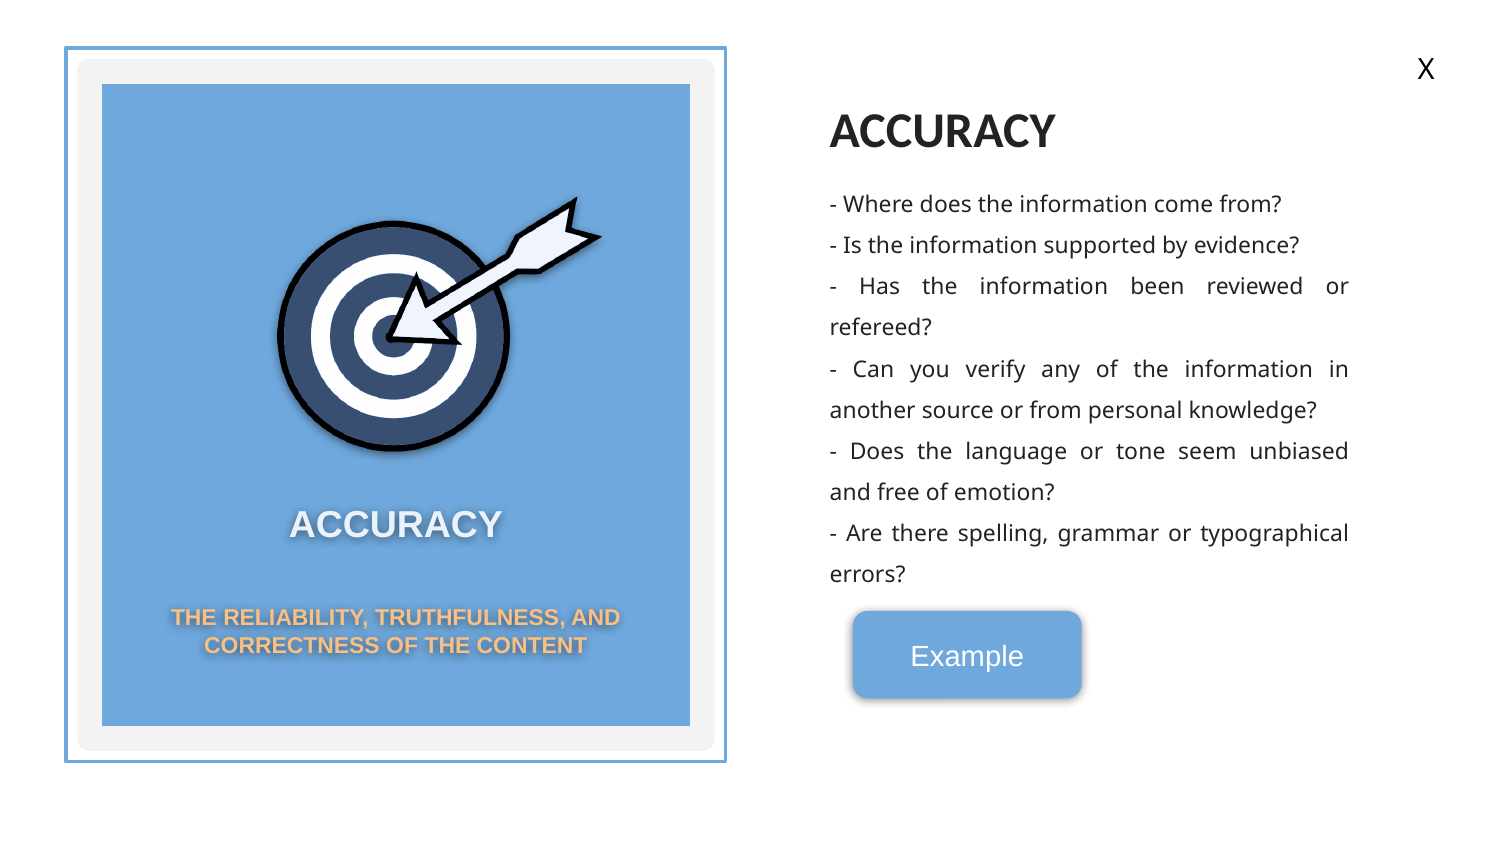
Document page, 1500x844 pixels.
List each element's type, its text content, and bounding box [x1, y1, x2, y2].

text_box Example [852, 610, 1082, 699]
text_box X [1402, 34, 1451, 100]
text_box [65, 47, 727, 763]
text_box ACCURACY - Where does the information come from? - Is the information supported by evidence? - Has the information been reviewed or refereed? - Can you verify any of the information in another source or from personal knowledge? - Does the language or tone seem unbiased and free of emotion? - Are there spelling, grammar or typographical errors? [814, 62, 1365, 603]
